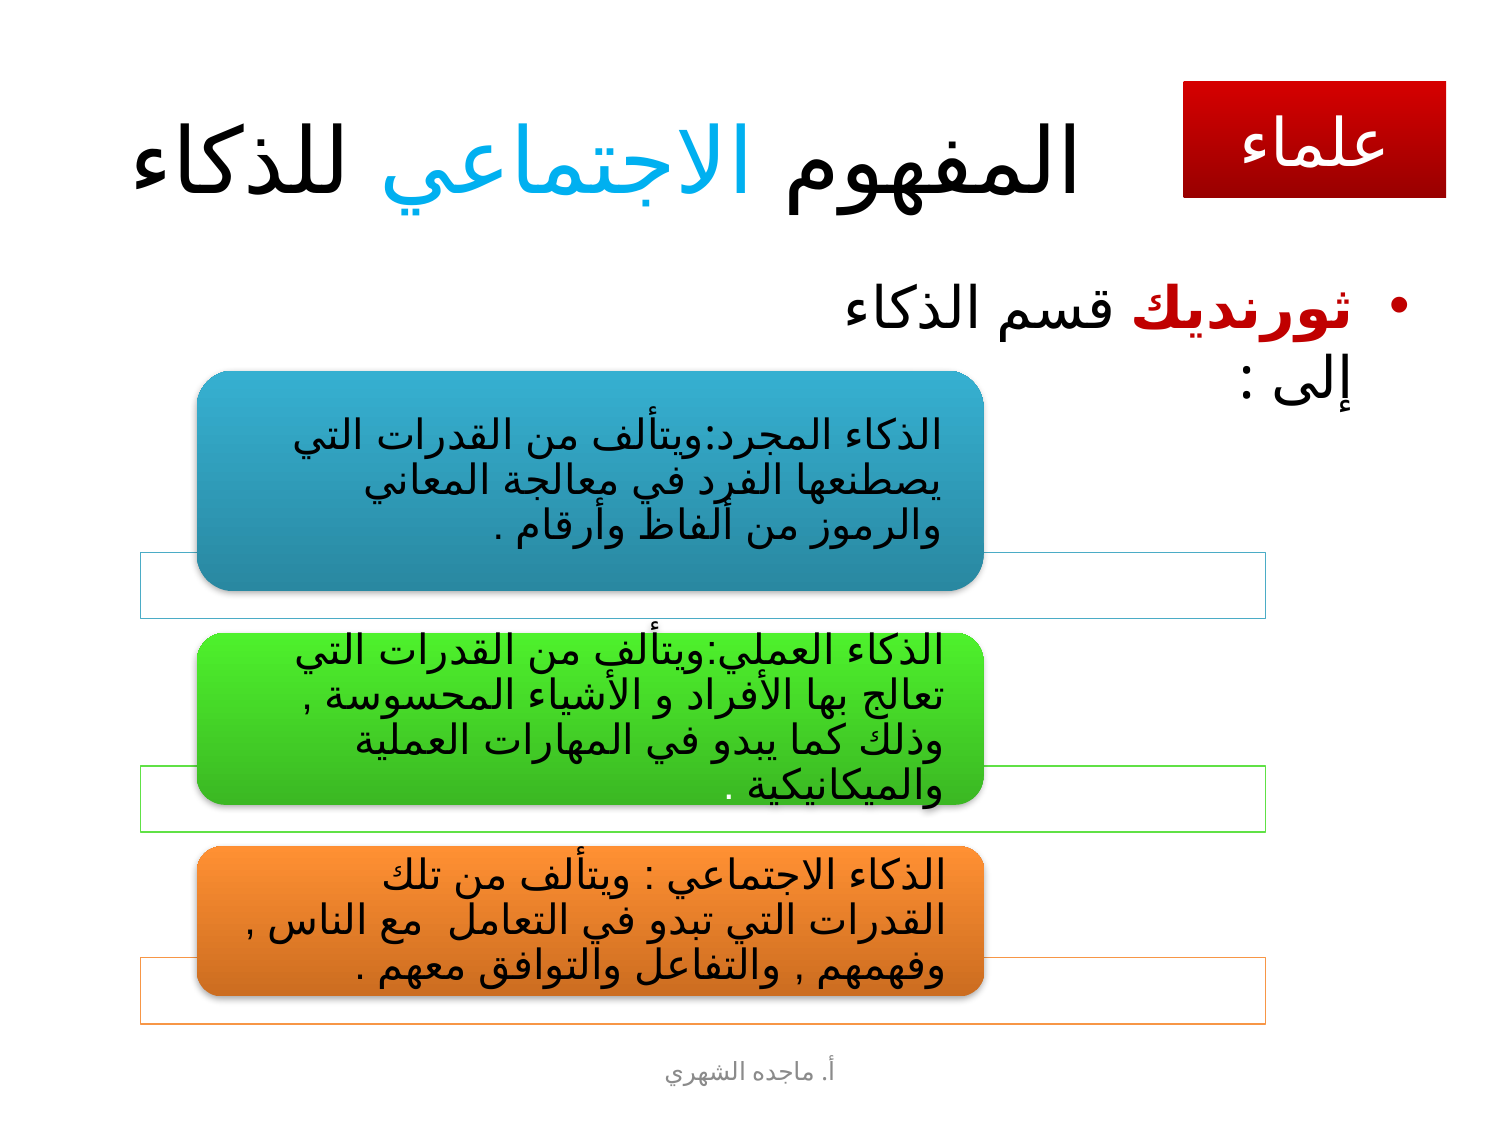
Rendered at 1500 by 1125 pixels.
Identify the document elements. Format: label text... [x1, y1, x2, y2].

list ثورنديك قسم الذكاء إلى : [762, 262, 1425, 1005]
title المفهوم الاجتماعي للذكاء [75, 82, 1137, 233]
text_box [140, 351, 1266, 1044]
text_box علماء [1181, 80, 1448, 200]
footer أ. ماجده الشهري [512, 1051, 988, 1103]
